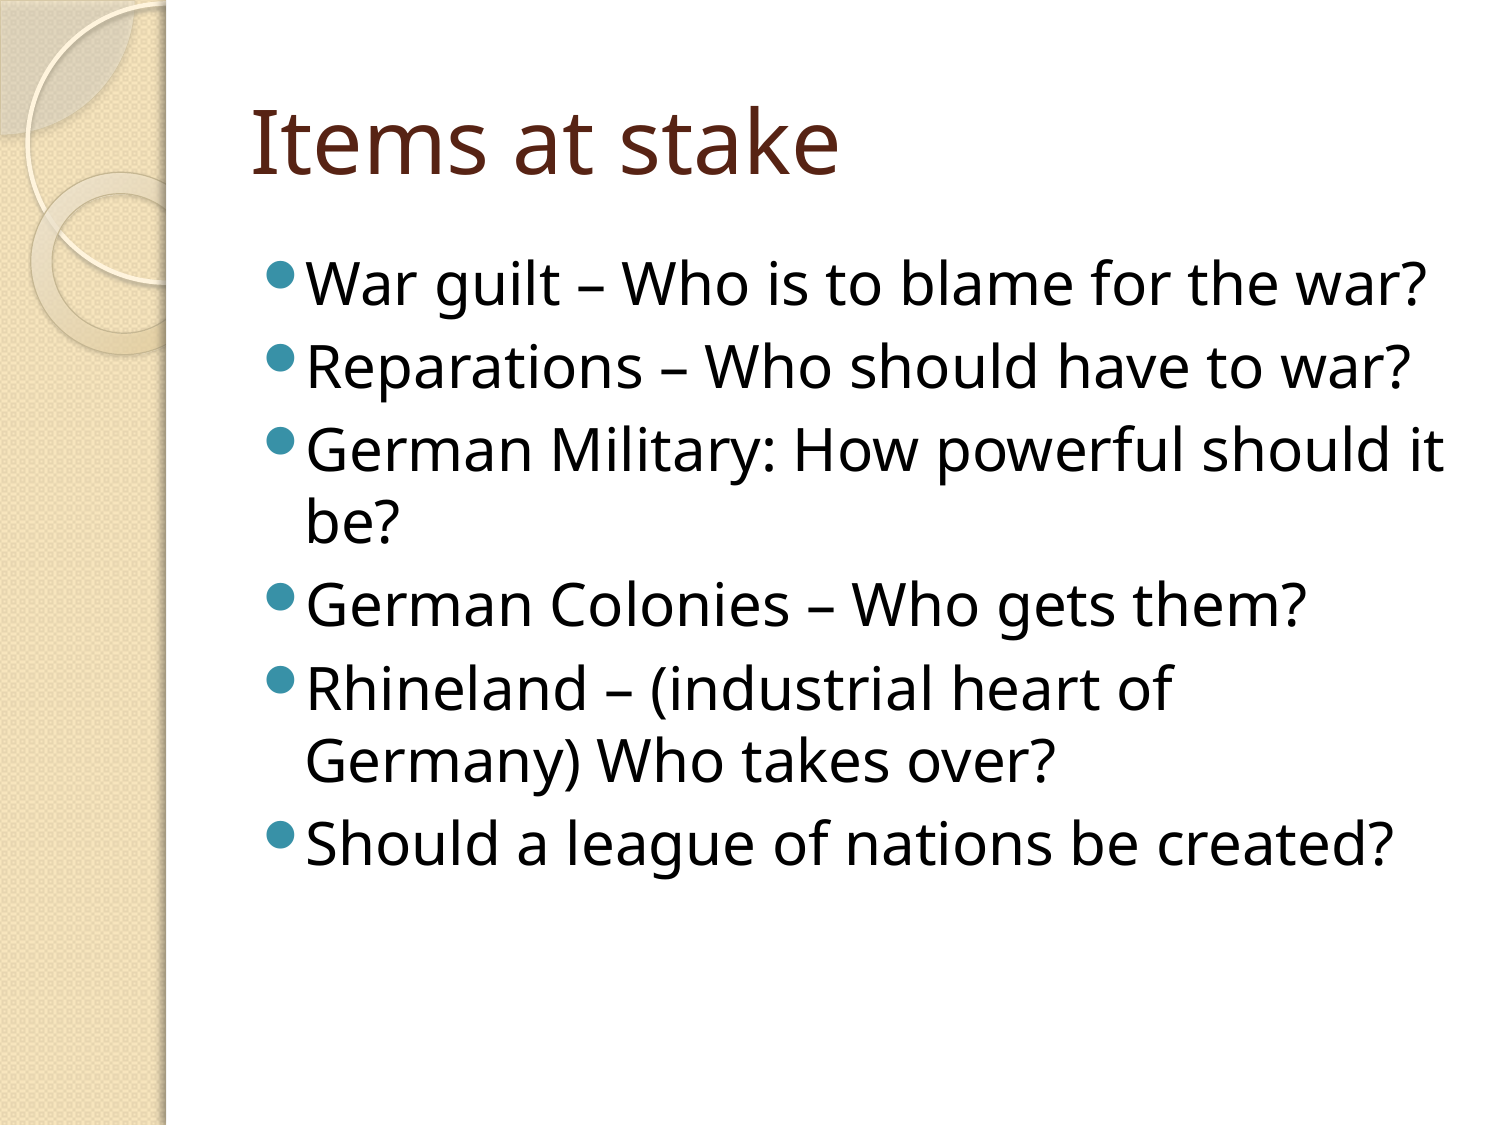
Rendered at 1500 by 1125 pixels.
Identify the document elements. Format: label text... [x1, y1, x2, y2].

title Items at stake [235, 45, 1466, 233]
list War guilt – Who is to blame for the war? Reparations – Who should have to war? German Military: How powerful should it be? German Colonies – Who gets them? Rhineland – (industrial heart of Germany) Who takes over? Should a league of nations be created? [235, 237, 1466, 1025]
